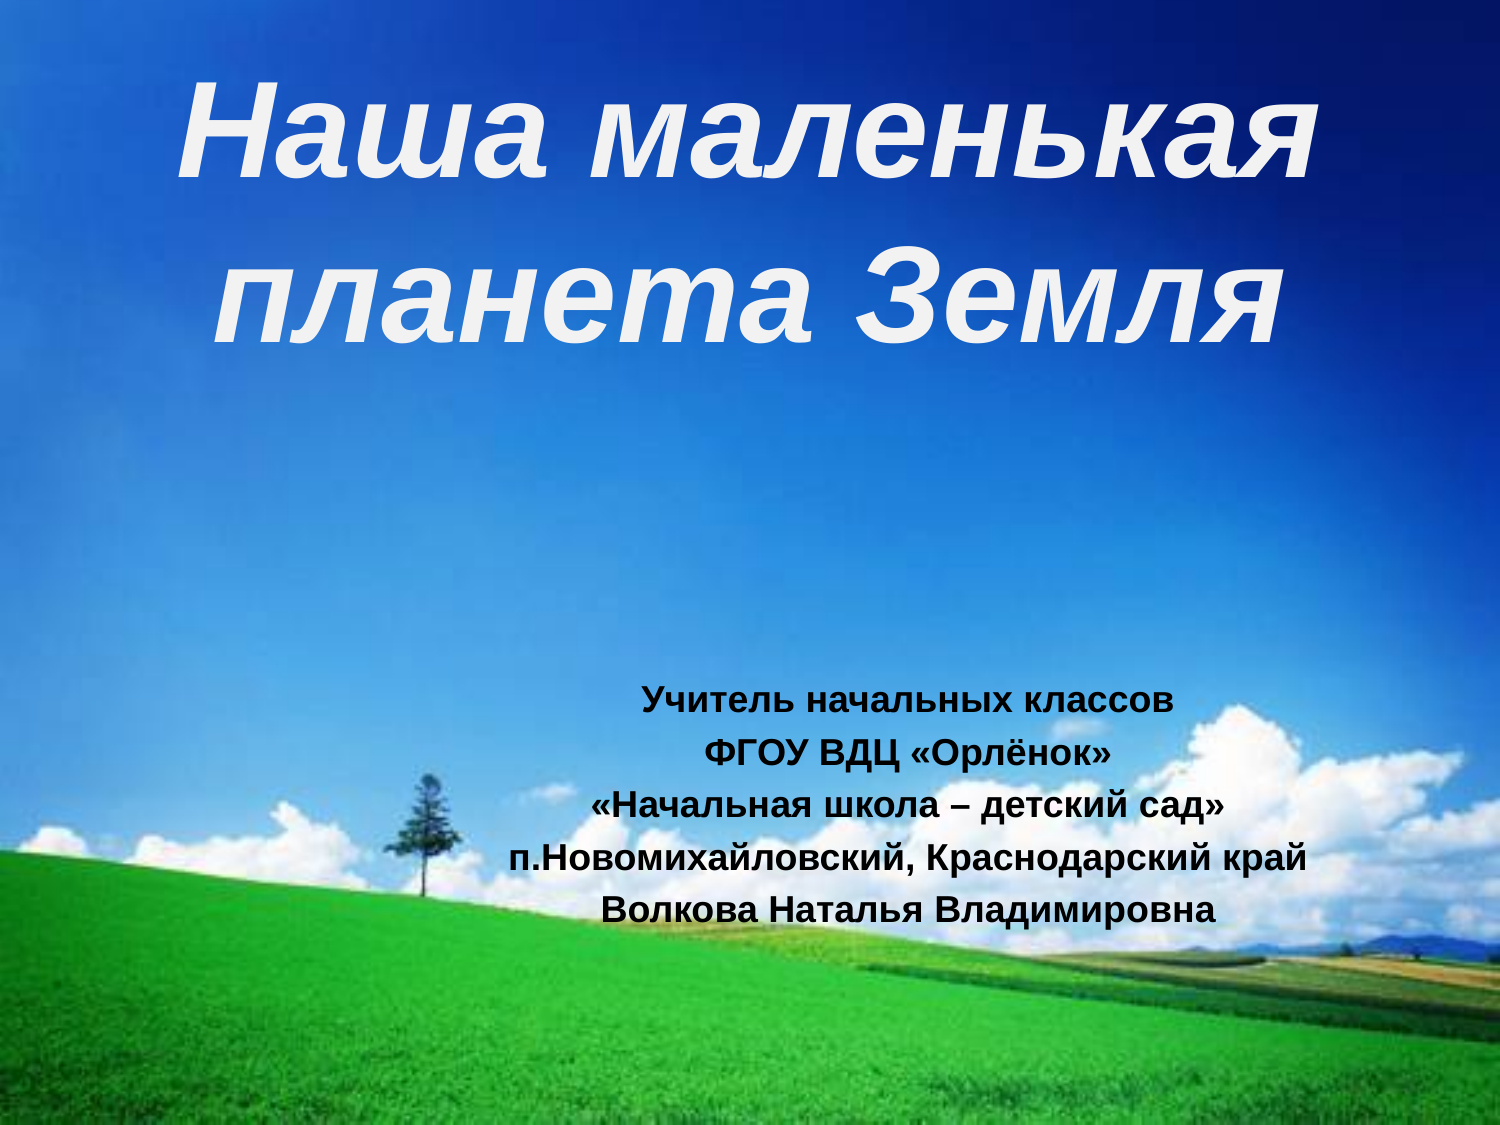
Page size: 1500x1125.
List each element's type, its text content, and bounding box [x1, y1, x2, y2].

title Наша маленькая планета Земля [111, 70, 1388, 450]
subtitle Учитель начальных классов ФГОУ ВДЦ «Орлёнок» «Начальная школа – детский сад» п.Новомихайловский, Краснодарский край Волкова Наталья Владимировна [363, 667, 1454, 973]
picture [0, 0, 1500, 1125]
